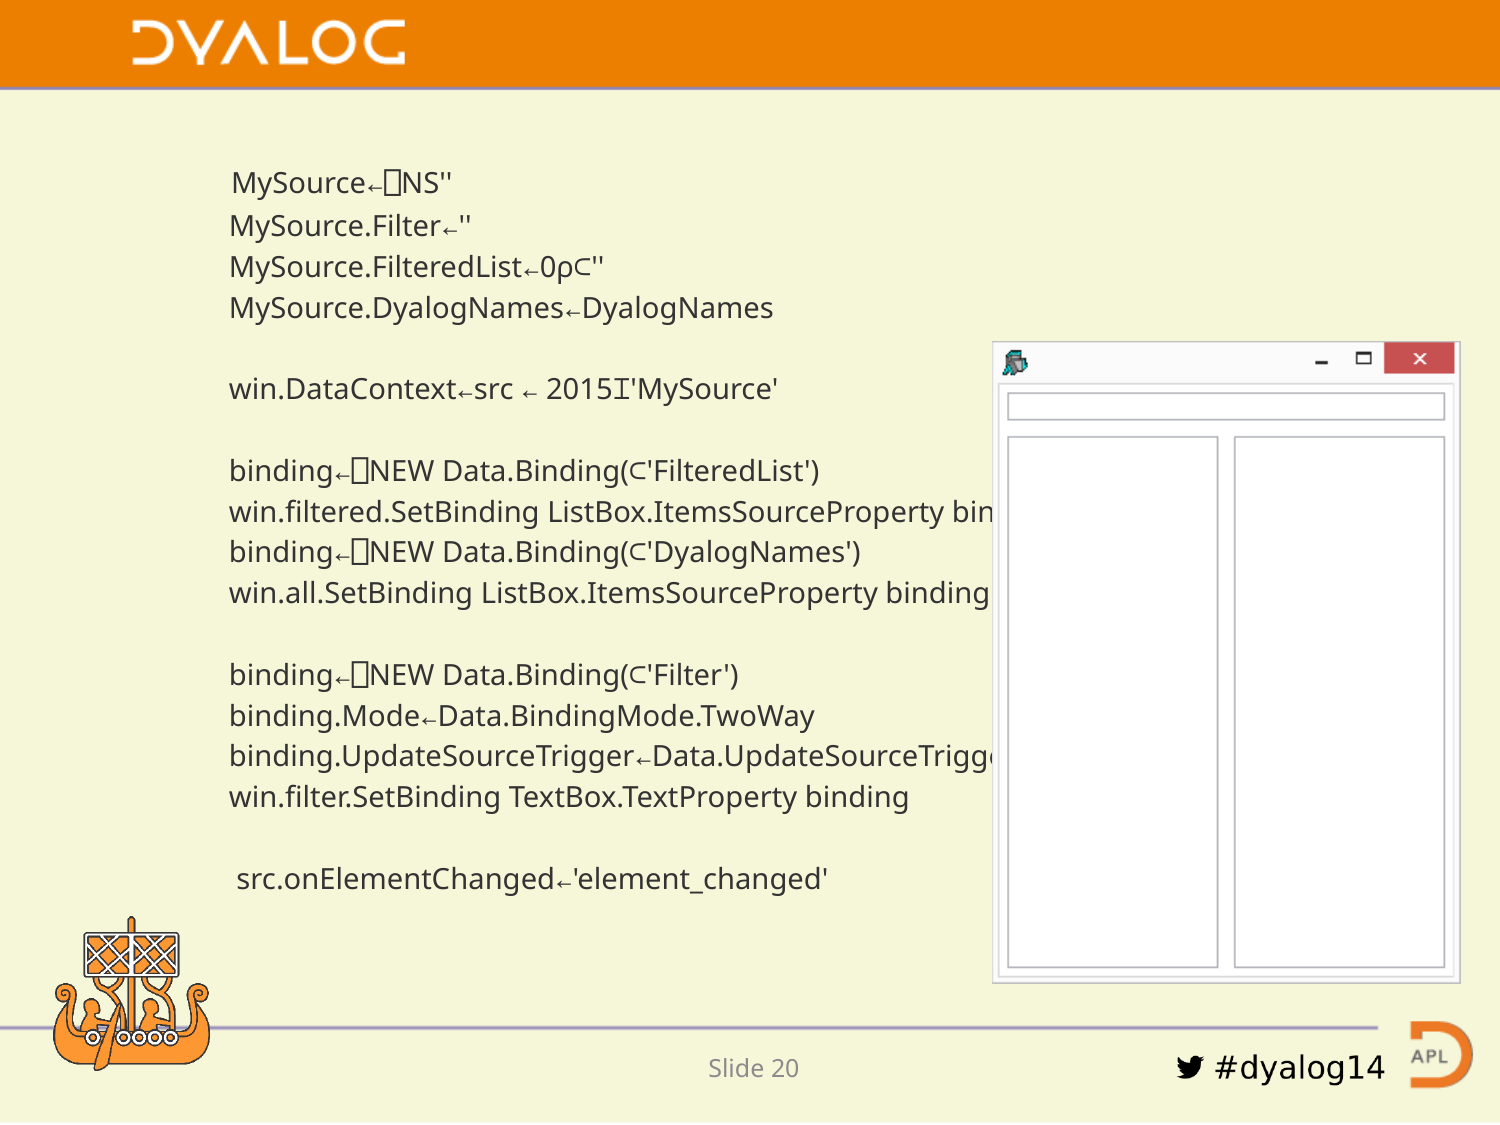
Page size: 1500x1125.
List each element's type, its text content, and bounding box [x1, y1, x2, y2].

slide_number Slide 19 [585, 1039, 923, 1100]
list MySource←⎕NS'' MySource.Filter←'' MySource.FilteredList←0⍴⊂'' MySource.DyalogNames←DyalogNames win.DataContext←src ← 2015⌶'MySource' binding←⎕NEW Data.Binding(⊂'FilteredList') win.filtered.SetBinding ListBox.ItemsSourceProperty binding binding←⎕NEW Data.Binding(⊂'DyalogNames') win.all.SetBinding ListBox.ItemsSourceProperty binding binding←⎕NEW Data.Binding(⊂'Filter') binding.Mode←Data.BindingMode.TwoWay binding.UpdateSourceTrigger←Data.UpdateSourceTrigger.PropertyChanged win.filter.SetBinding TextBox.TextProperty binding src.onElementChanged←'element_changed' [206, 149, 1459, 917]
picture [0, 0, 1500, 1123]
